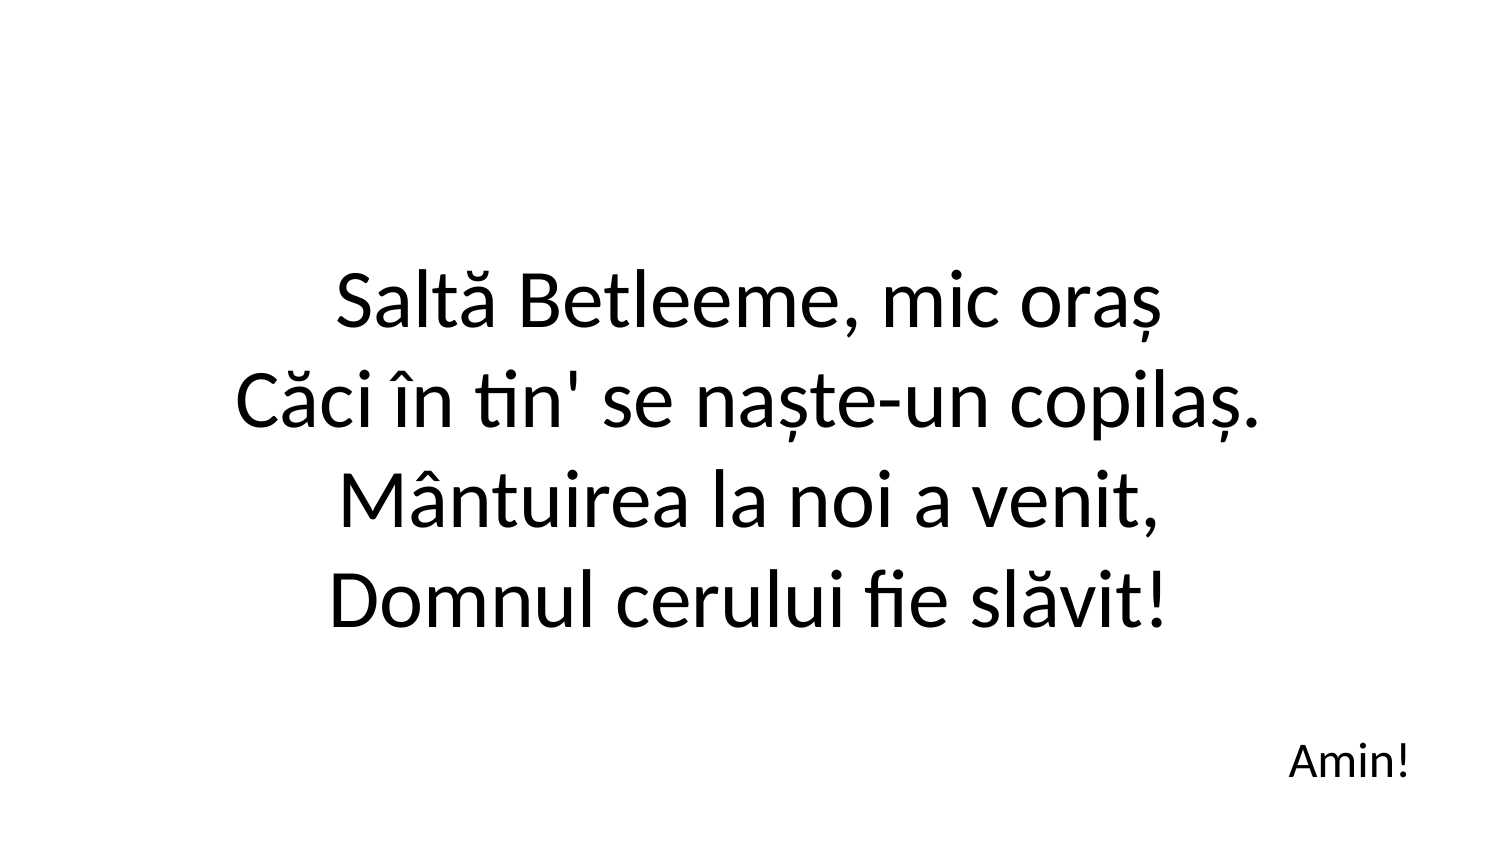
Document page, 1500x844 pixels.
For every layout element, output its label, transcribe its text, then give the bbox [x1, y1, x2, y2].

text_box Amin! [1273, 674, 1427, 795]
text_box Saltă Betleeme, mic oraș Căci în tin' se naște-un copilaș. Mântuirea la noi a venit, Domnul cerului fie slăvit! [220, 192, 1280, 652]
